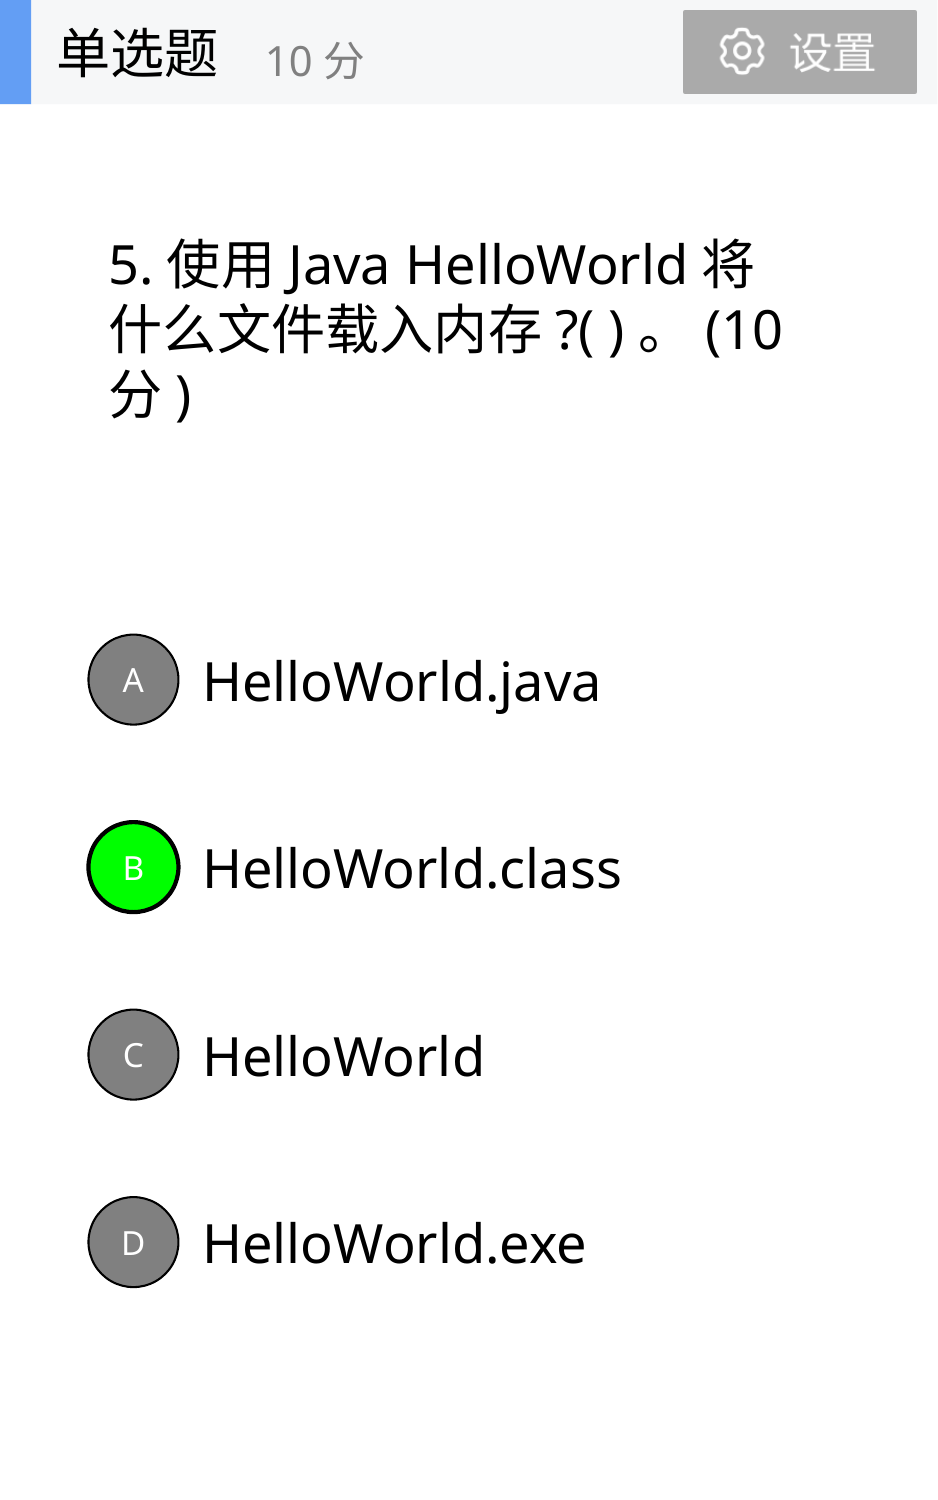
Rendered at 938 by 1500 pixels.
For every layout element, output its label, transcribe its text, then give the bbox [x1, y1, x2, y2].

text_box A [87, 633, 180, 726]
text_box C [87, 1008, 180, 1101]
text_box 5.使用Java HelloWorld将什么文件载入内存?( )。(10分) [93, 223, 805, 433]
text_box HelloWorld.exe [187, 1202, 629, 1282]
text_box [0, 0, 938, 105]
text_box HelloWorld.java [187, 639, 642, 720]
picture [683, 10, 917, 94]
text_box HelloWorld [187, 1014, 527, 1095]
text_box B [87, 821, 180, 914]
text_box HelloWorld.class [187, 827, 662, 907]
text_box D [87, 1196, 180, 1289]
